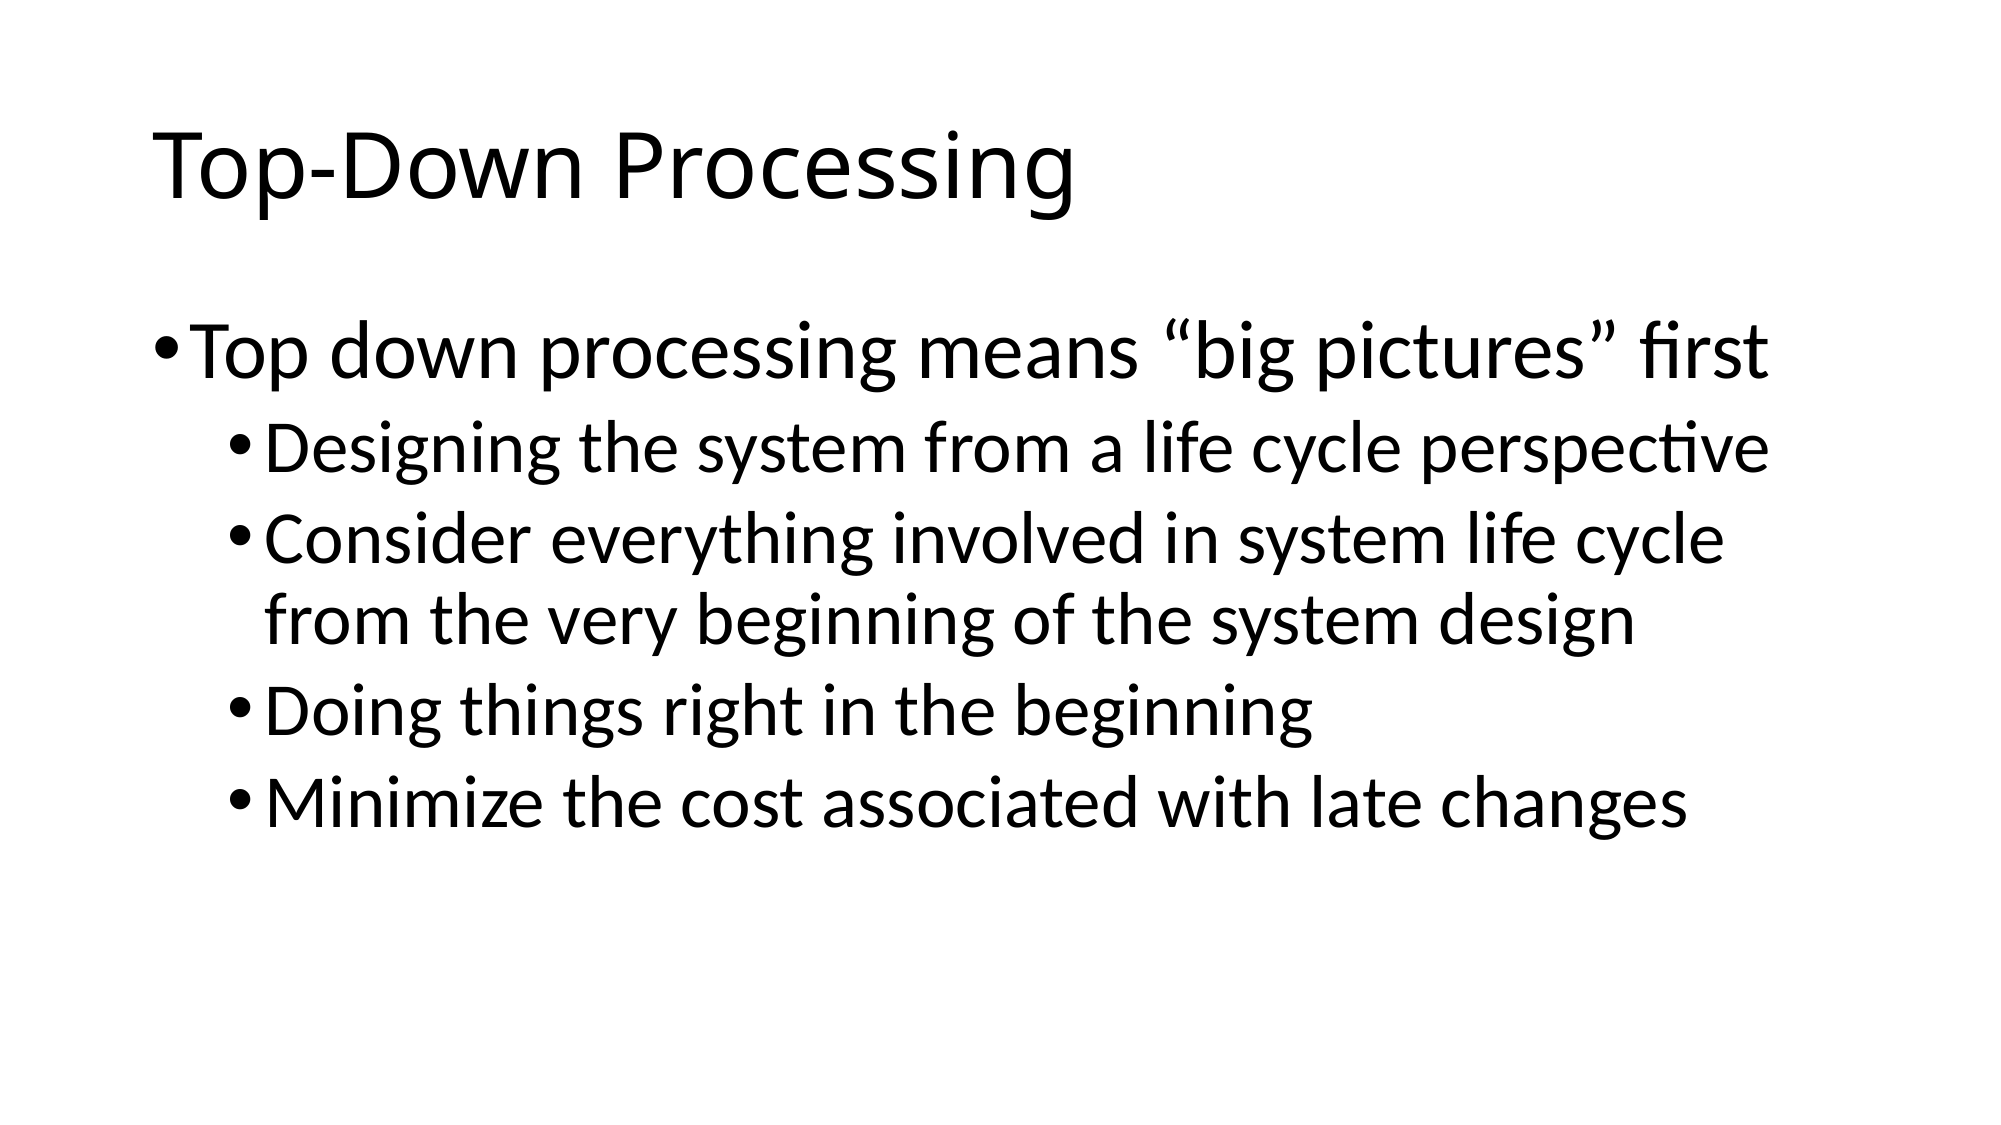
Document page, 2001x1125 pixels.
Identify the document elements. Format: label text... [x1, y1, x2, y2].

list Top down processing means “big pictures” first Designing the system from a life cycle perspective Consider everything involved in system life cycle from the very beginning of the system design Doing things right in the beginning Minimize the cost associated with late changes [137, 299, 1863, 1014]
title Top-Down Processing [137, 59, 1863, 278]
